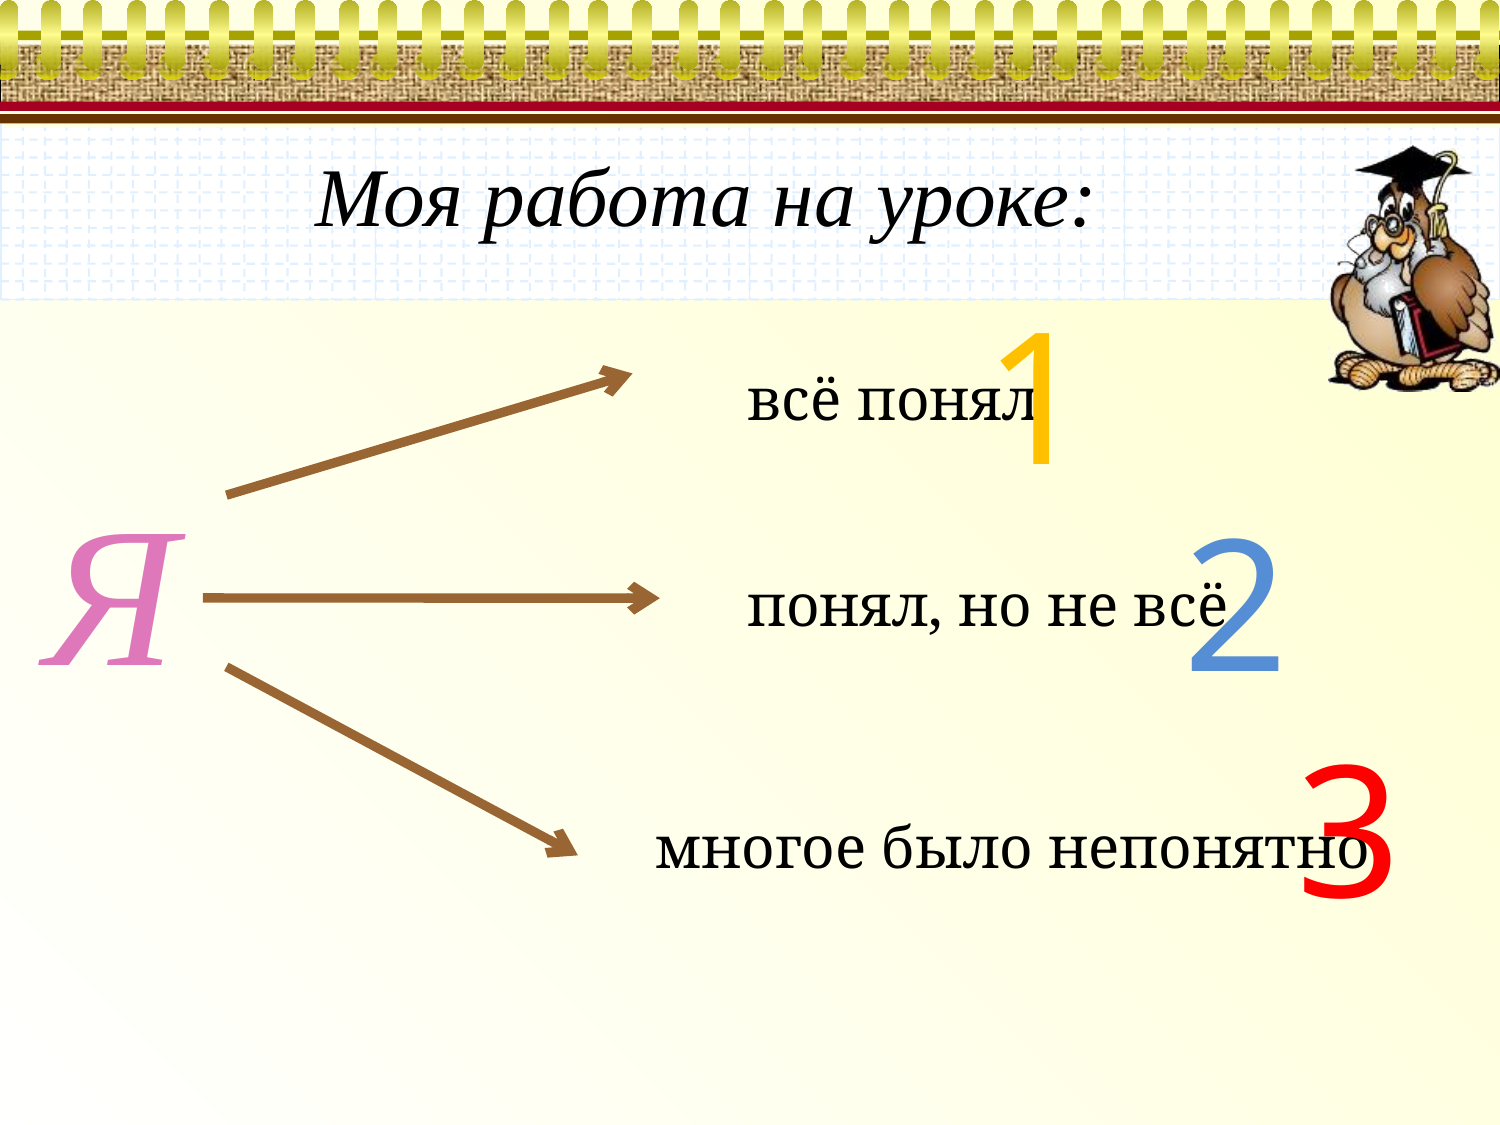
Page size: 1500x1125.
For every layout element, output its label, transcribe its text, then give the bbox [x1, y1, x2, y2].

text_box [0, 0, 1500, 80]
text_box Я [0, 421, 237, 749]
picture [1328, 145, 1500, 392]
text_box 1 [969, 322, 1134, 461]
text_box всё понял понял, но не всё многое было непонятно [43, 309, 1478, 1094]
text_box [0, 125, 1500, 301]
text_box 3 [1281, 755, 1446, 893]
text_box 2 [1168, 529, 1333, 667]
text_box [0, 87, 1500, 119]
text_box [226, 666, 579, 856]
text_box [226, 373, 633, 496]
